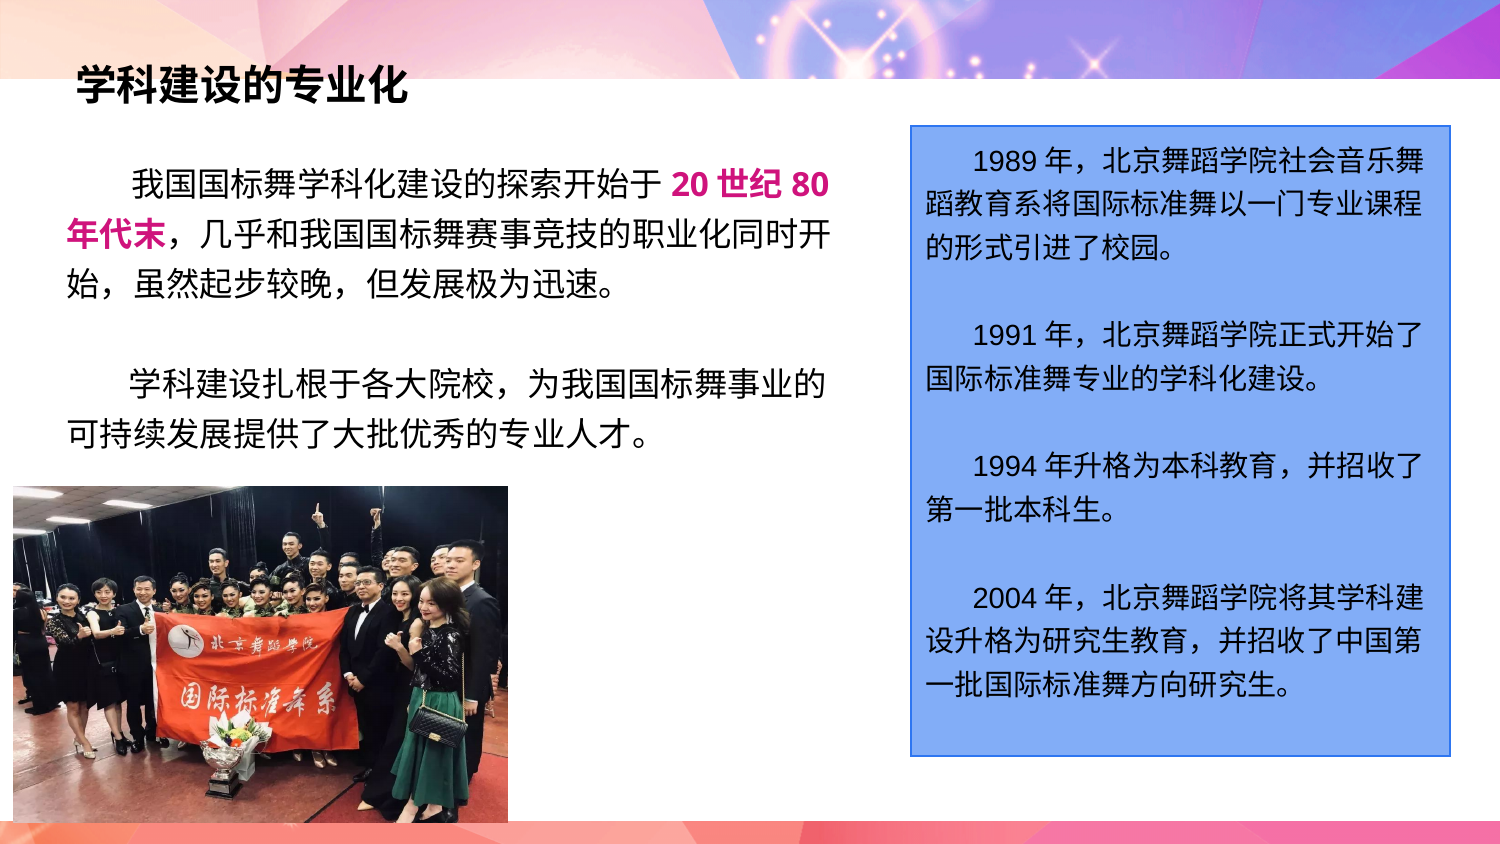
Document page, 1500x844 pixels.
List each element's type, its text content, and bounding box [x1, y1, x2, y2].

text_box 我国国标舞学科化建设的探索开始于20世纪80年代末，几乎和我国国标舞赛事竞技的职业化同时开始，虽然起步较晚，但发展极为迅速。 学科建设扎根于各大院校，为我国国标舞事业的可持续发展提供了大批优秀的专业人才。 [52, 139, 867, 410]
picture [0, 0, 1500, 79]
picture [0, 486, 1500, 844]
text_box 1989年，北京舞蹈学院社会音乐舞蹈教育系将国际标准舞以一门专业课程的形式引进了校园。 1991年，北京舞蹈学院正式开始了国际标准舞专业的学科化建设。 1994年升格为本科教育，并招收了第一批本科生。 2004年，北京舞蹈学院将其学科建设升格为研究生教育，并招收了中国第一批国际标准舞方向研究生。 [910, 125, 1451, 757]
text_box 学科建设的专业化 [13, 51, 765, 118]
text_box [83, 125, 910, 433]
